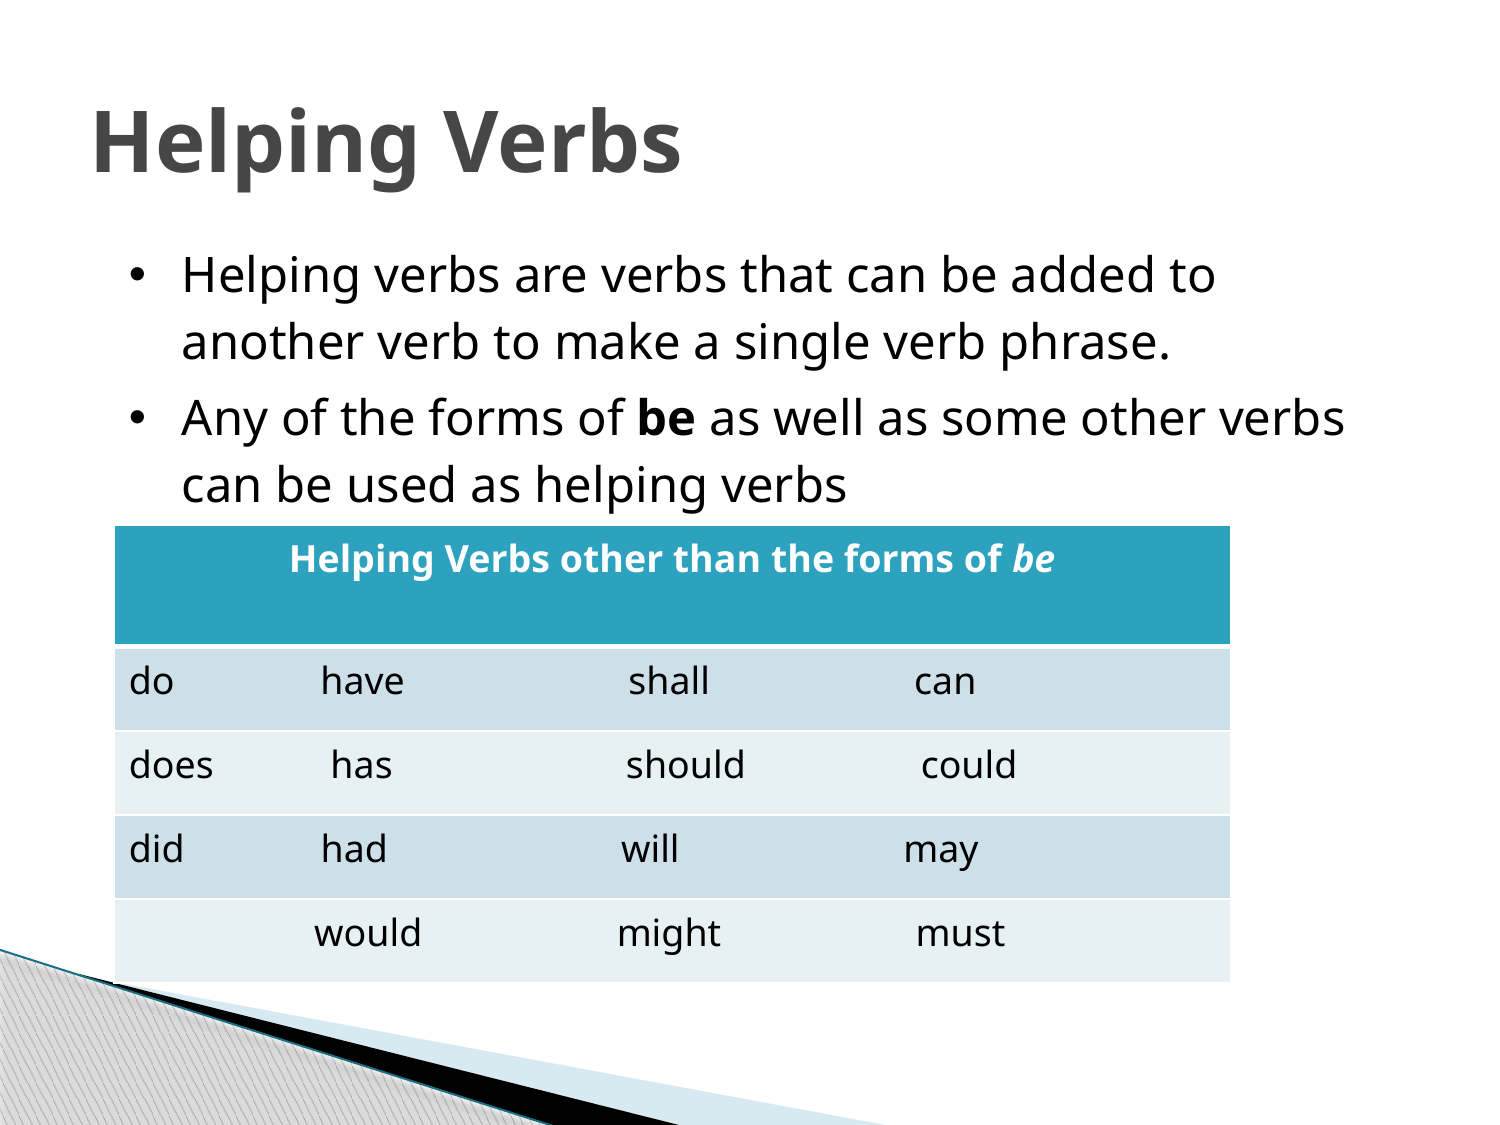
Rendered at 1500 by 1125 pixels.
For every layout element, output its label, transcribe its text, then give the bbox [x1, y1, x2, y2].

table_cell does has should could [115, 732, 1230, 814]
table_cell did had will may [115, 816, 1230, 898]
text_box Helping verbs are verbs that can be added to another verb to make a single verb phrase. Any of the forms of be as well as some other verbs can be used as helping verbs [113, 232, 1425, 525]
title Helping Verbs [75, 45, 1425, 233]
table_cell would might must [115, 900, 1230, 982]
table_header Helping Verbs other than the forms of be [115, 526, 1230, 644]
table_cell do have shall can [115, 649, 1230, 730]
